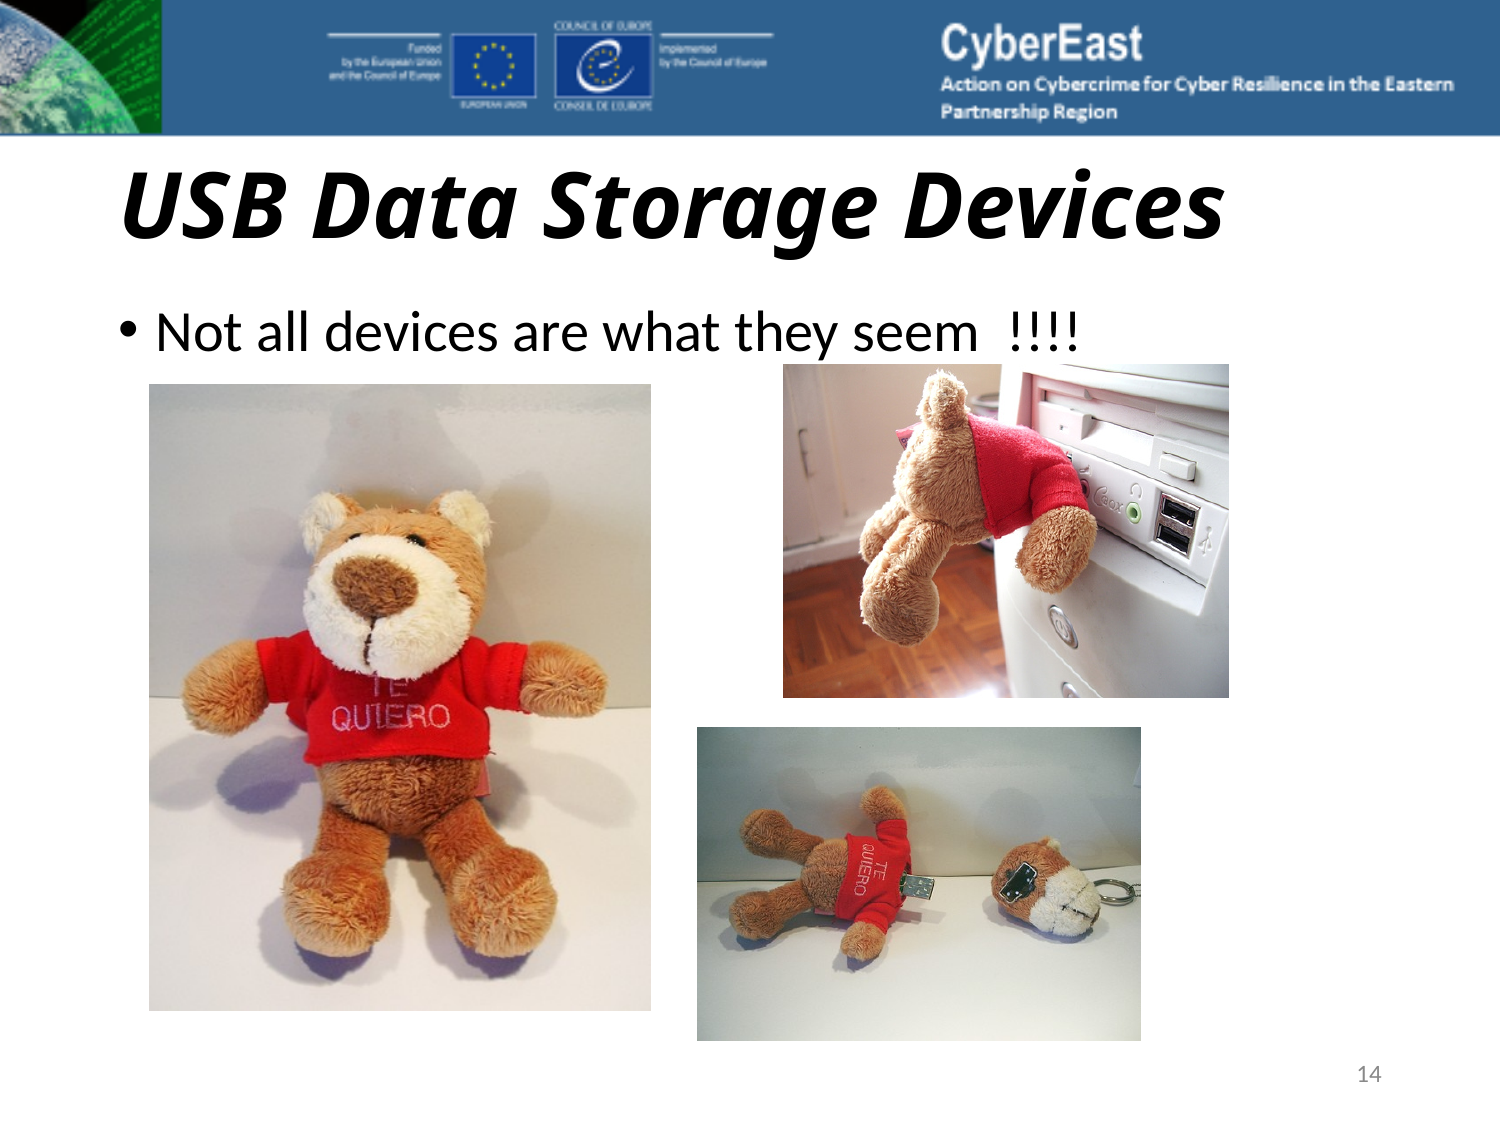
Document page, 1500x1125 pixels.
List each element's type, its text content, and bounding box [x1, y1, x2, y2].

picture [0, 0, 1500, 1125]
slide_number 14 [1059, 1042, 1397, 1103]
title USB Data Storage Devices [103, 100, 1397, 299]
list Not all devices are what they seem !!!! [103, 299, 1397, 1014]
